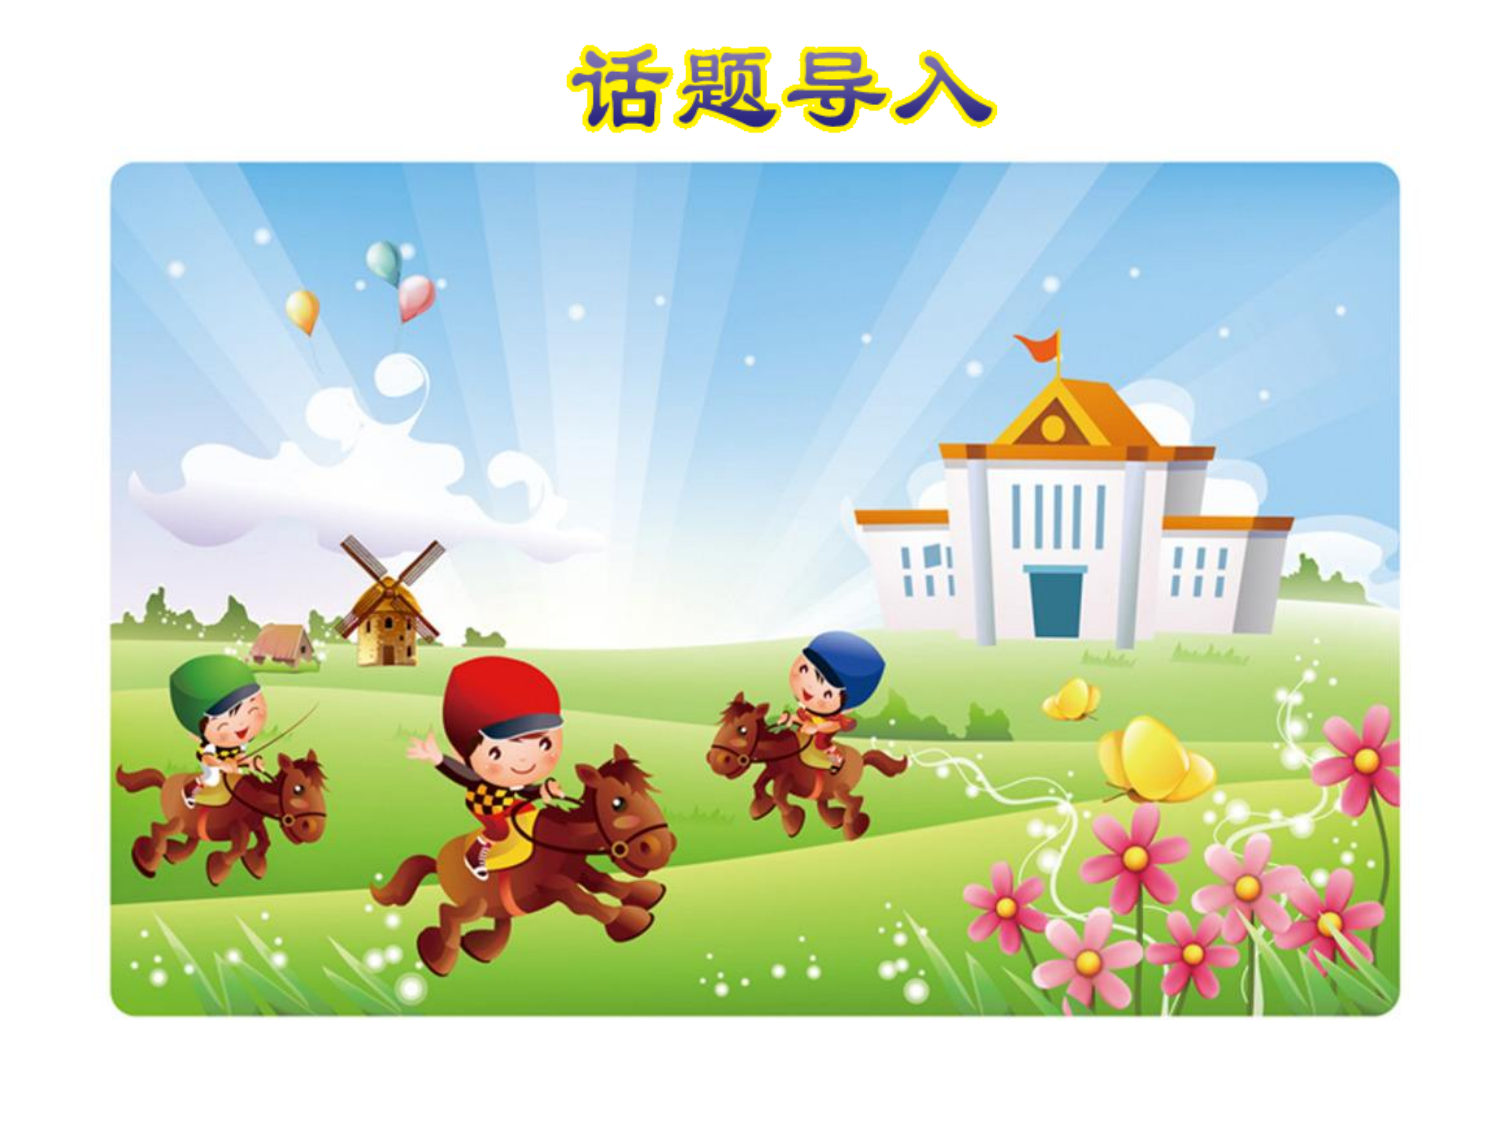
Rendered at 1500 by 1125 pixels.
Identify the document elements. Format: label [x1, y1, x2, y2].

picture [90, 30, 1422, 1033]
